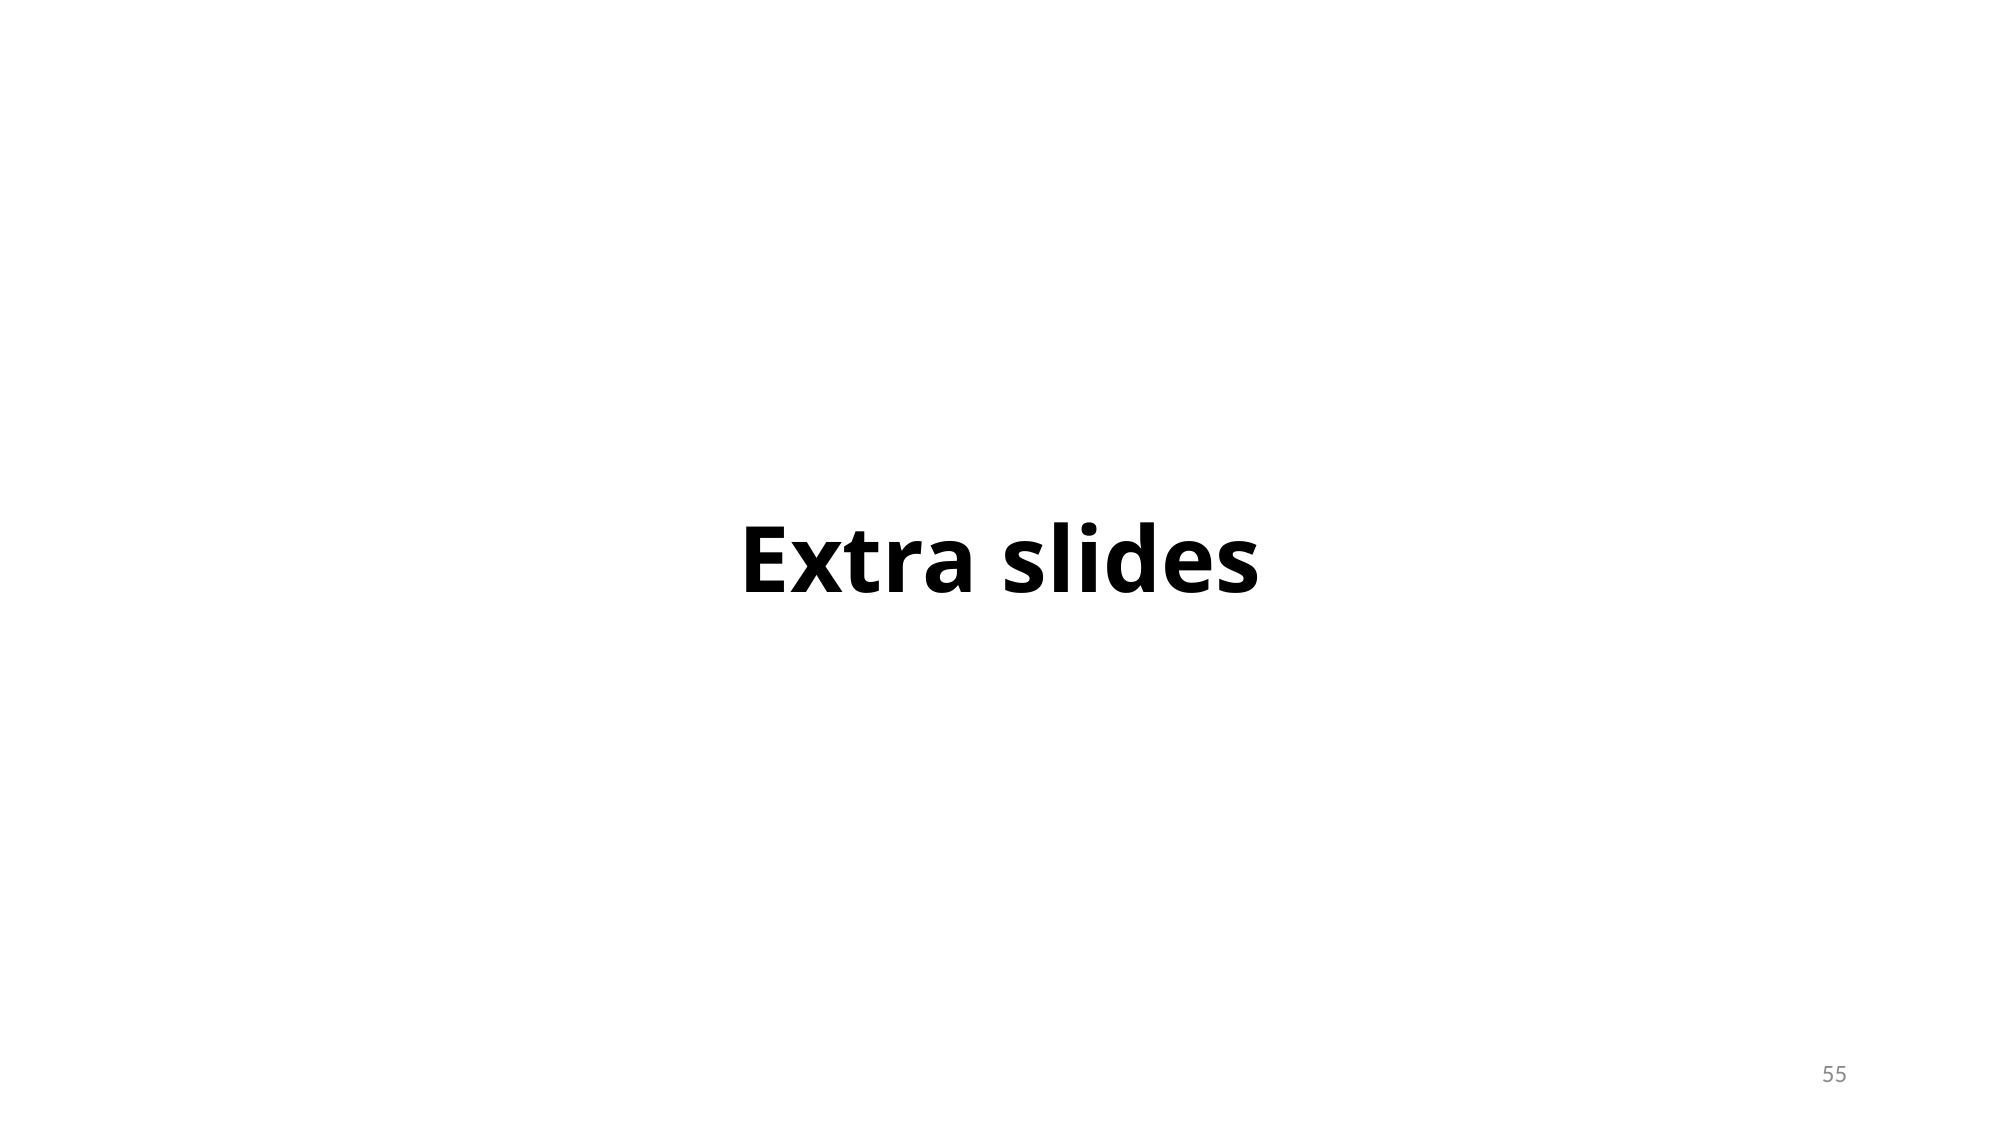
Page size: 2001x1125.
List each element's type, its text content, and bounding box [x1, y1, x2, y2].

slide_number 55 [1412, 1042, 1863, 1103]
title Extra slides [137, 453, 1863, 672]
